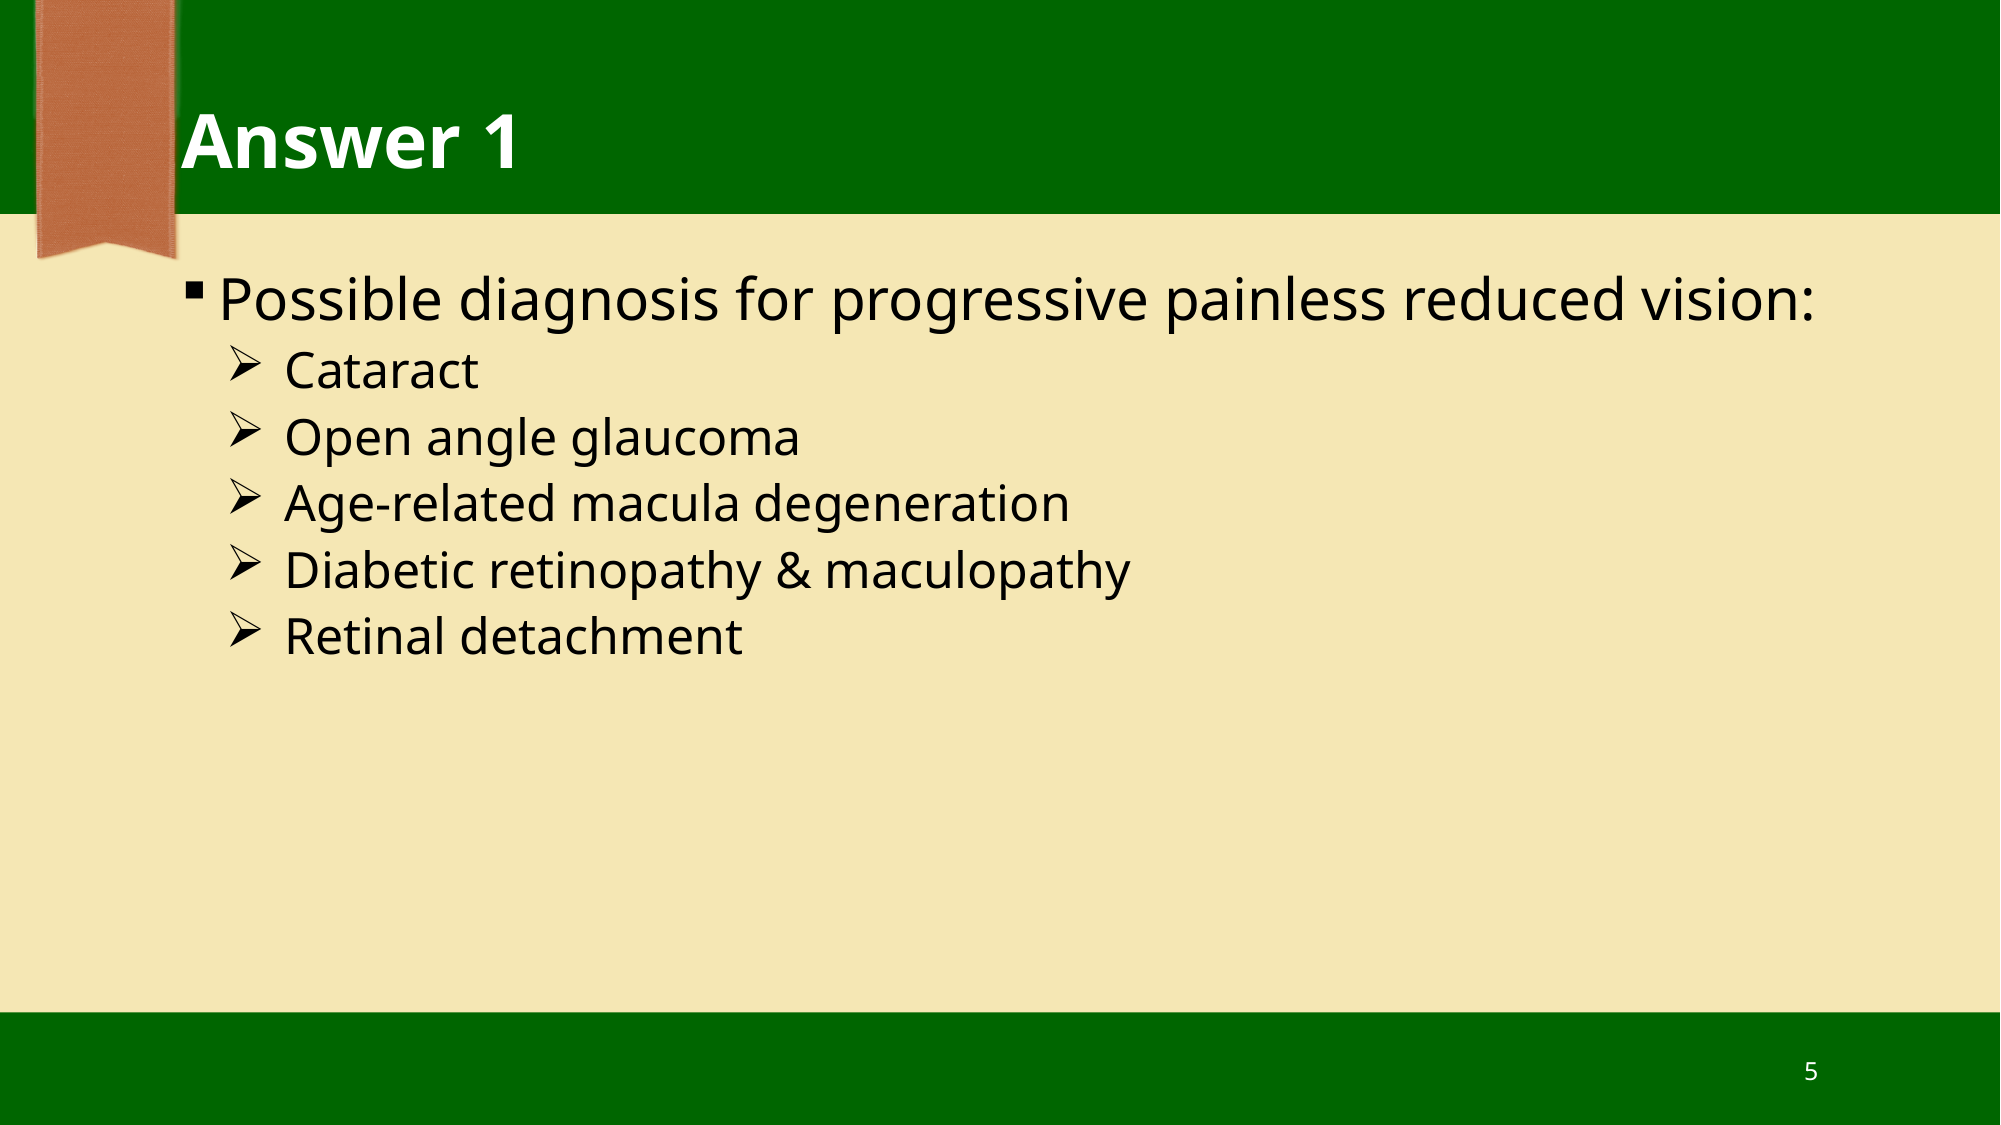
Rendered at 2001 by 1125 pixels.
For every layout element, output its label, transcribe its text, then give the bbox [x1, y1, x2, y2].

list Possible diagnosis for progressive painless reduced vision: Cataract Open angle glaucoma Age-related macula degeneration Diabetic retinopathy & maculopathy Retinal detachment [181, 262, 1819, 1013]
slide_number 5 [1518, 1042, 1819, 1103]
title Answer 1 [181, 12, 1819, 193]
